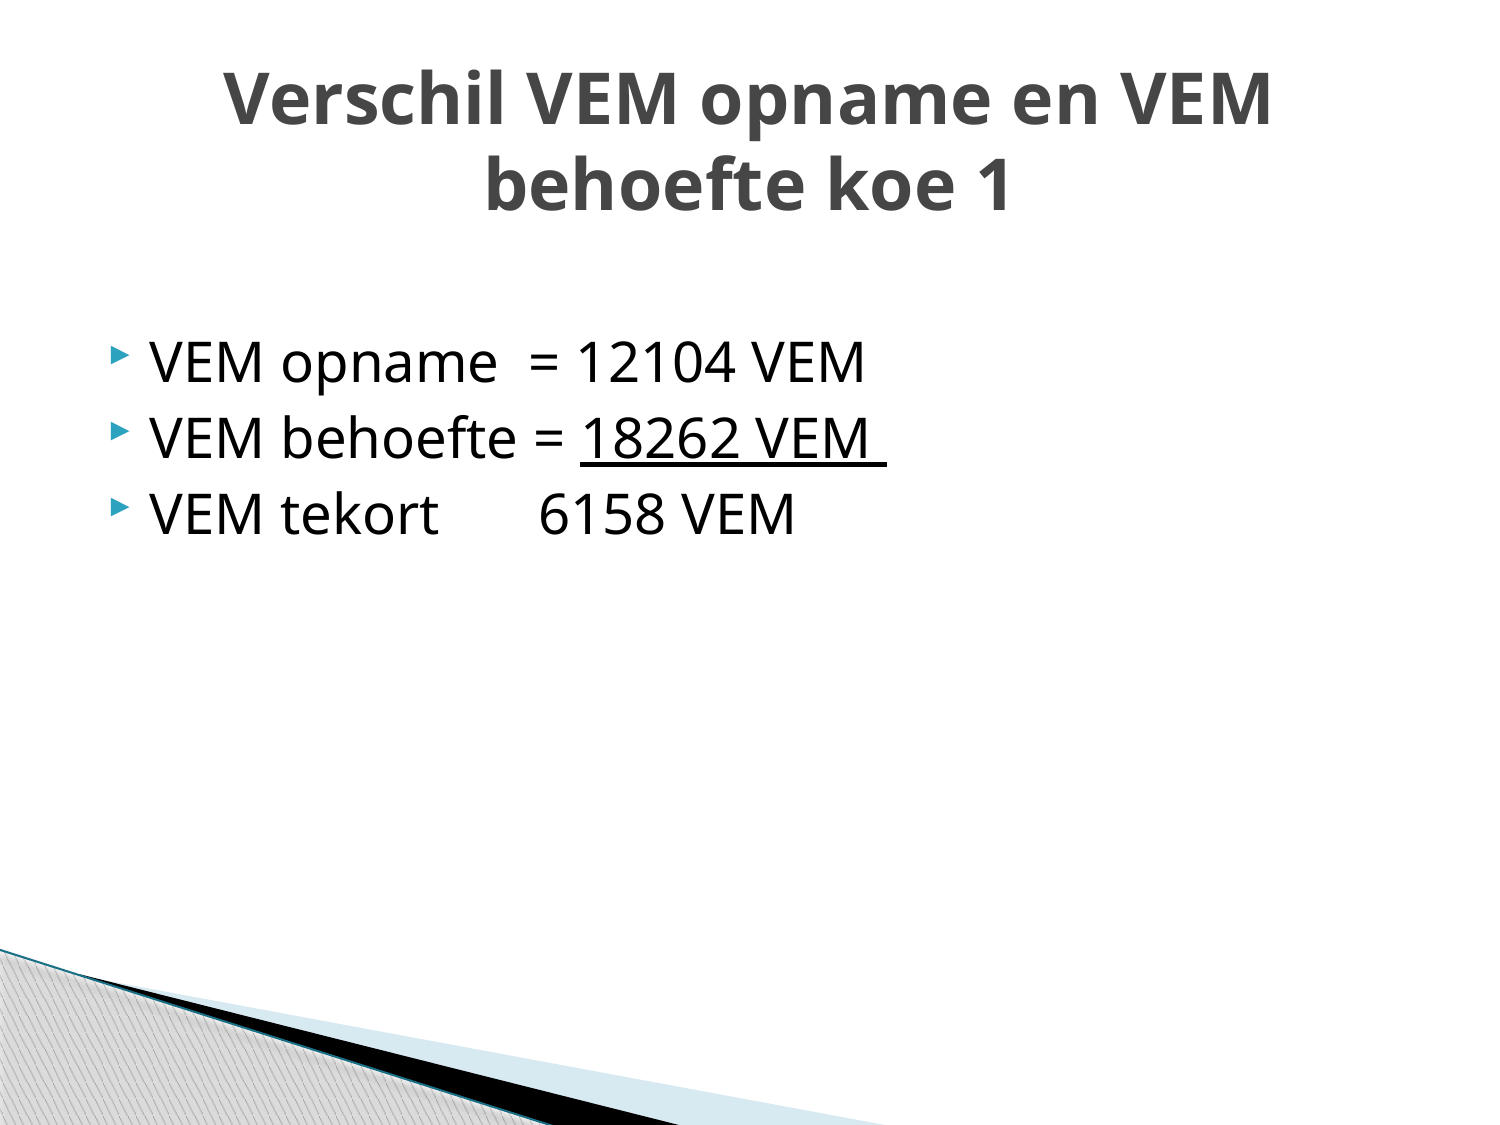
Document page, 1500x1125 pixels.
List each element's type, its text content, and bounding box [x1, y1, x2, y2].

title Verschil VEM opname en VEM behoefte koe 1 [75, 45, 1425, 233]
list VEM opname = 12104 VEM VEM behoefte = 18262 VEM VEM tekort 6158 VEM [75, 243, 1425, 986]
